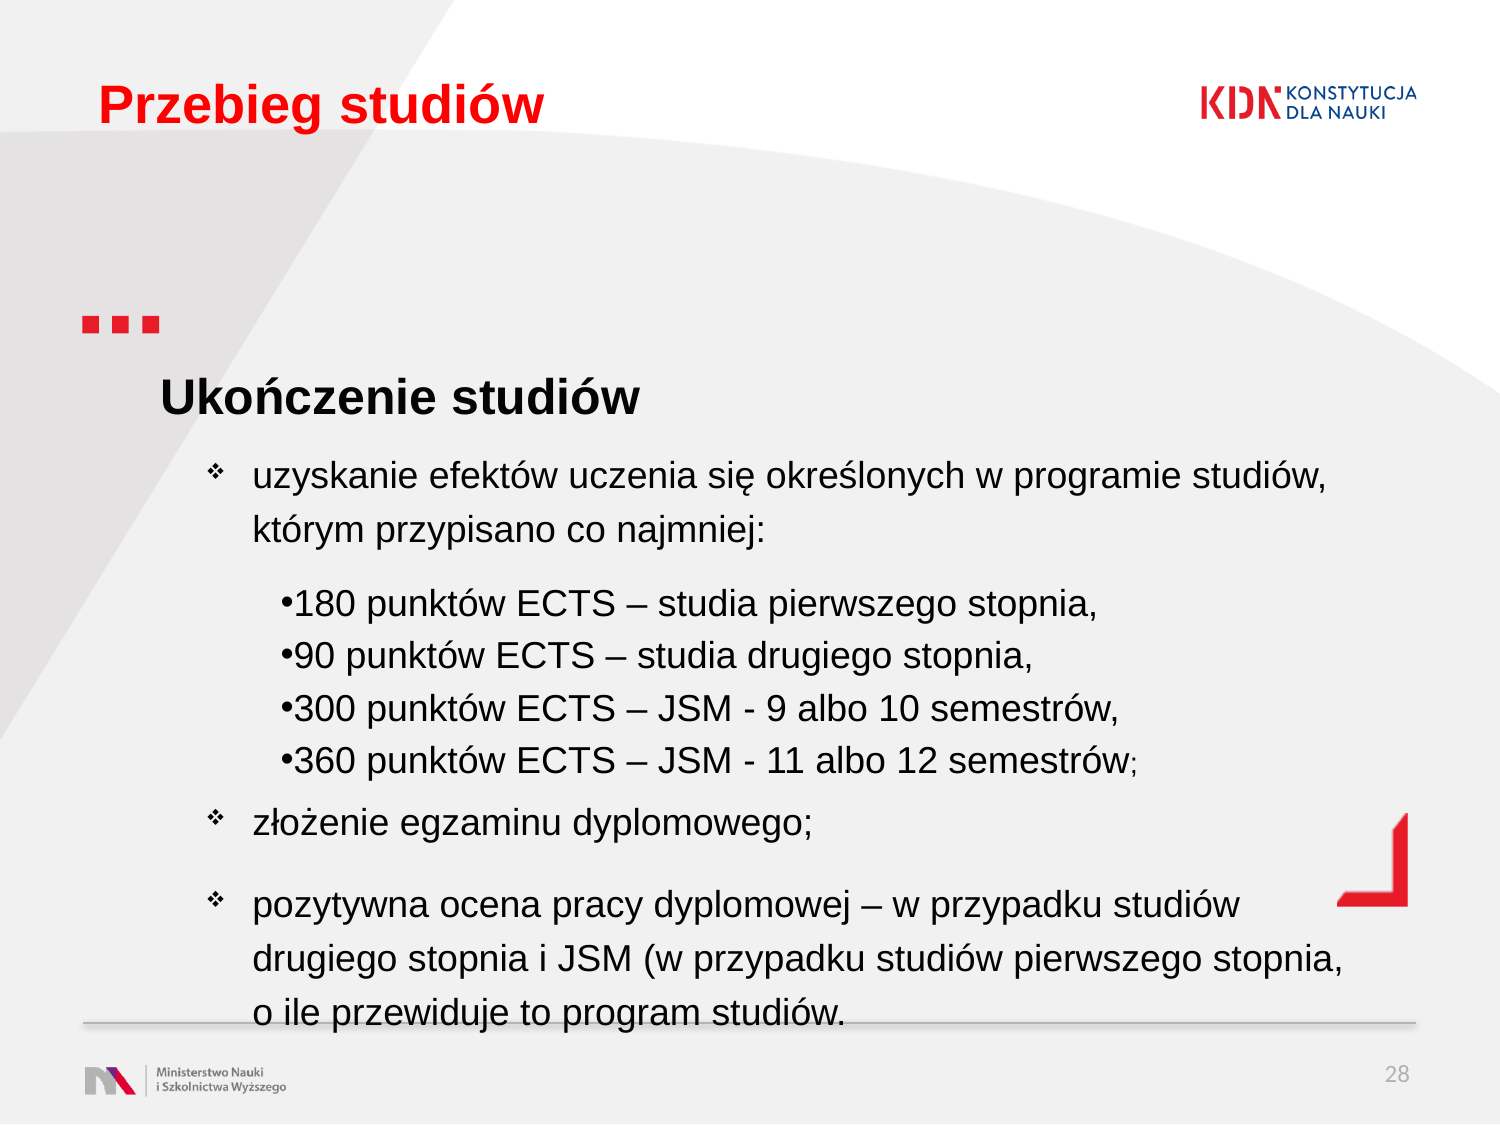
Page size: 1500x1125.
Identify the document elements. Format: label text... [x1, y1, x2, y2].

title Przebieg studiów [83, 74, 1170, 143]
list Ukończenie studiów [145, 344, 1251, 419]
slide_number 28 [1074, 1042, 1425, 1103]
picture [0, 0, 1500, 1125]
list uzyskanie efektów uczenia się określonych w programie studiów, którym przypisano co najmniej: 180 punktów ECTS – studia pierwszego stopnia, 90 punktów ECTS – studia drugiego stopnia, 300 punktów ECTS – JSM - 9 albo 10 semestrów, 360 punktów ECTS – JSM - 11 albo 12 semestrów; złożenie egzaminu dyplomowego; pozytywna ocena pracy dyplomowej – w przypadku studiów drugiego stopnia i JSM (w przypadku studiów pierwszego stopnia, o ile przewiduje to program studiów. [190, 434, 1376, 908]
